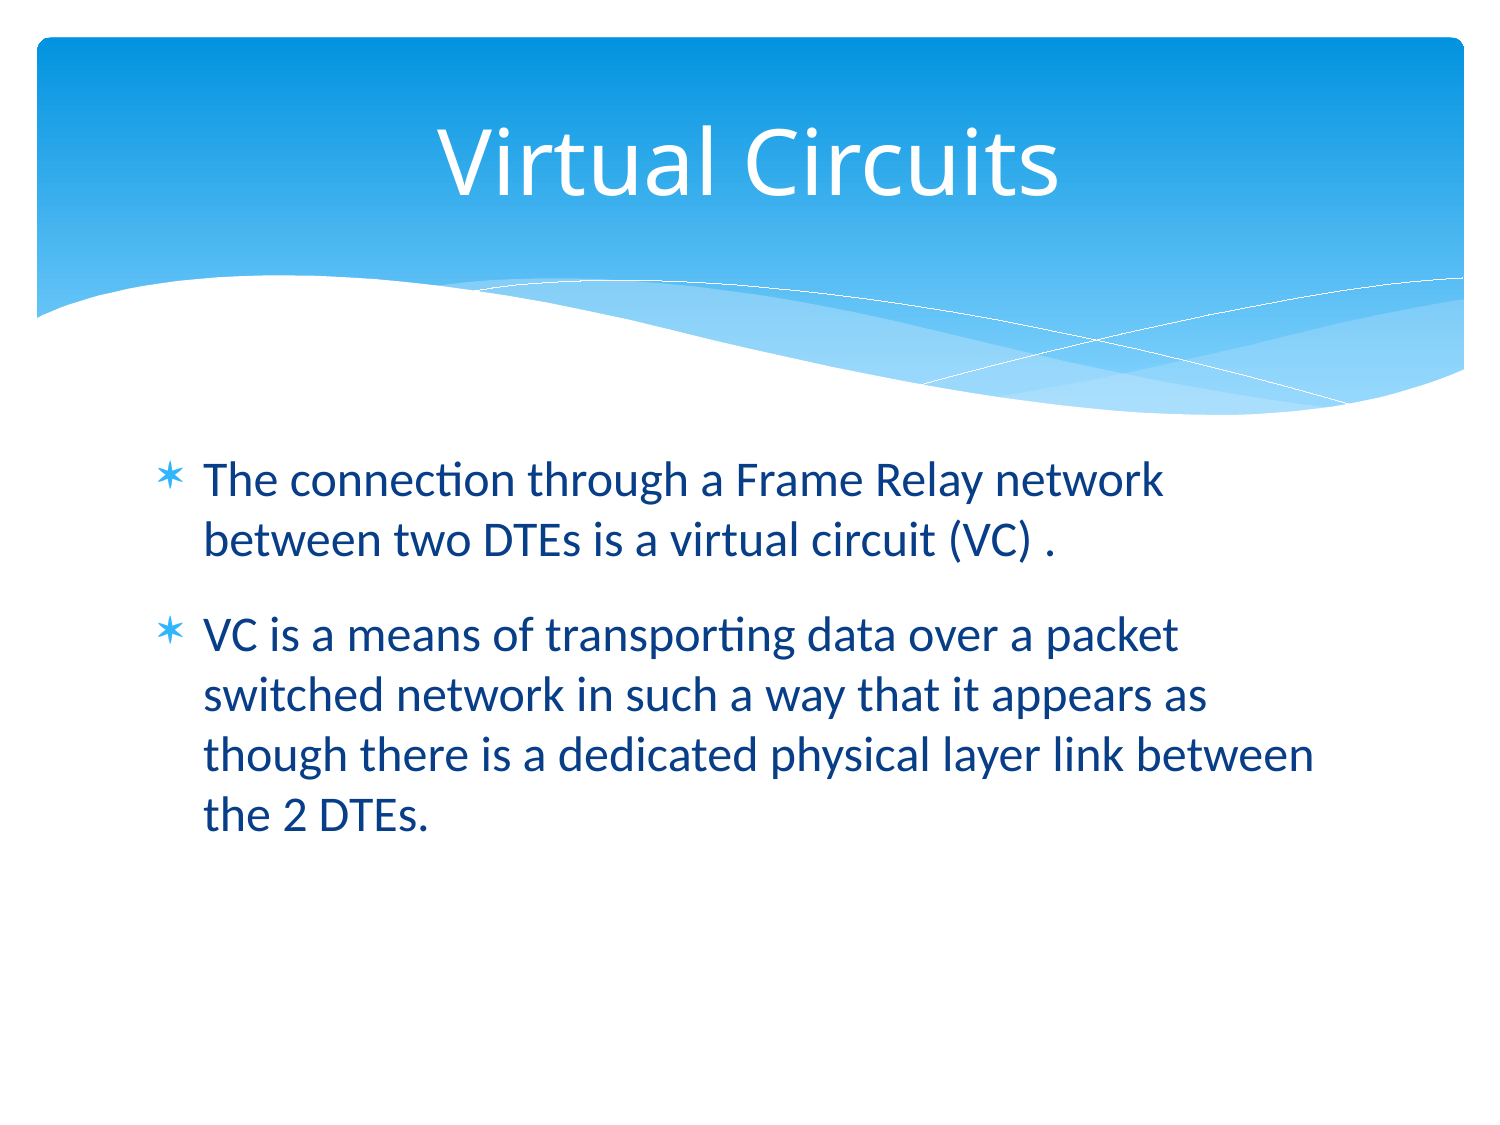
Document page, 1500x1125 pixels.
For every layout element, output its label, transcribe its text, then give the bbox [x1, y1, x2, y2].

list The connection through a Frame Relay network between two DTEs is a virtual circuit (VC) . VC is a means of transporting data over a packet switched network in such a way that it appears as though there is a dedicated physical layer link between the 2 DTEs. [143, 438, 1359, 1005]
title Virtual Circuits [75, 55, 1425, 261]
